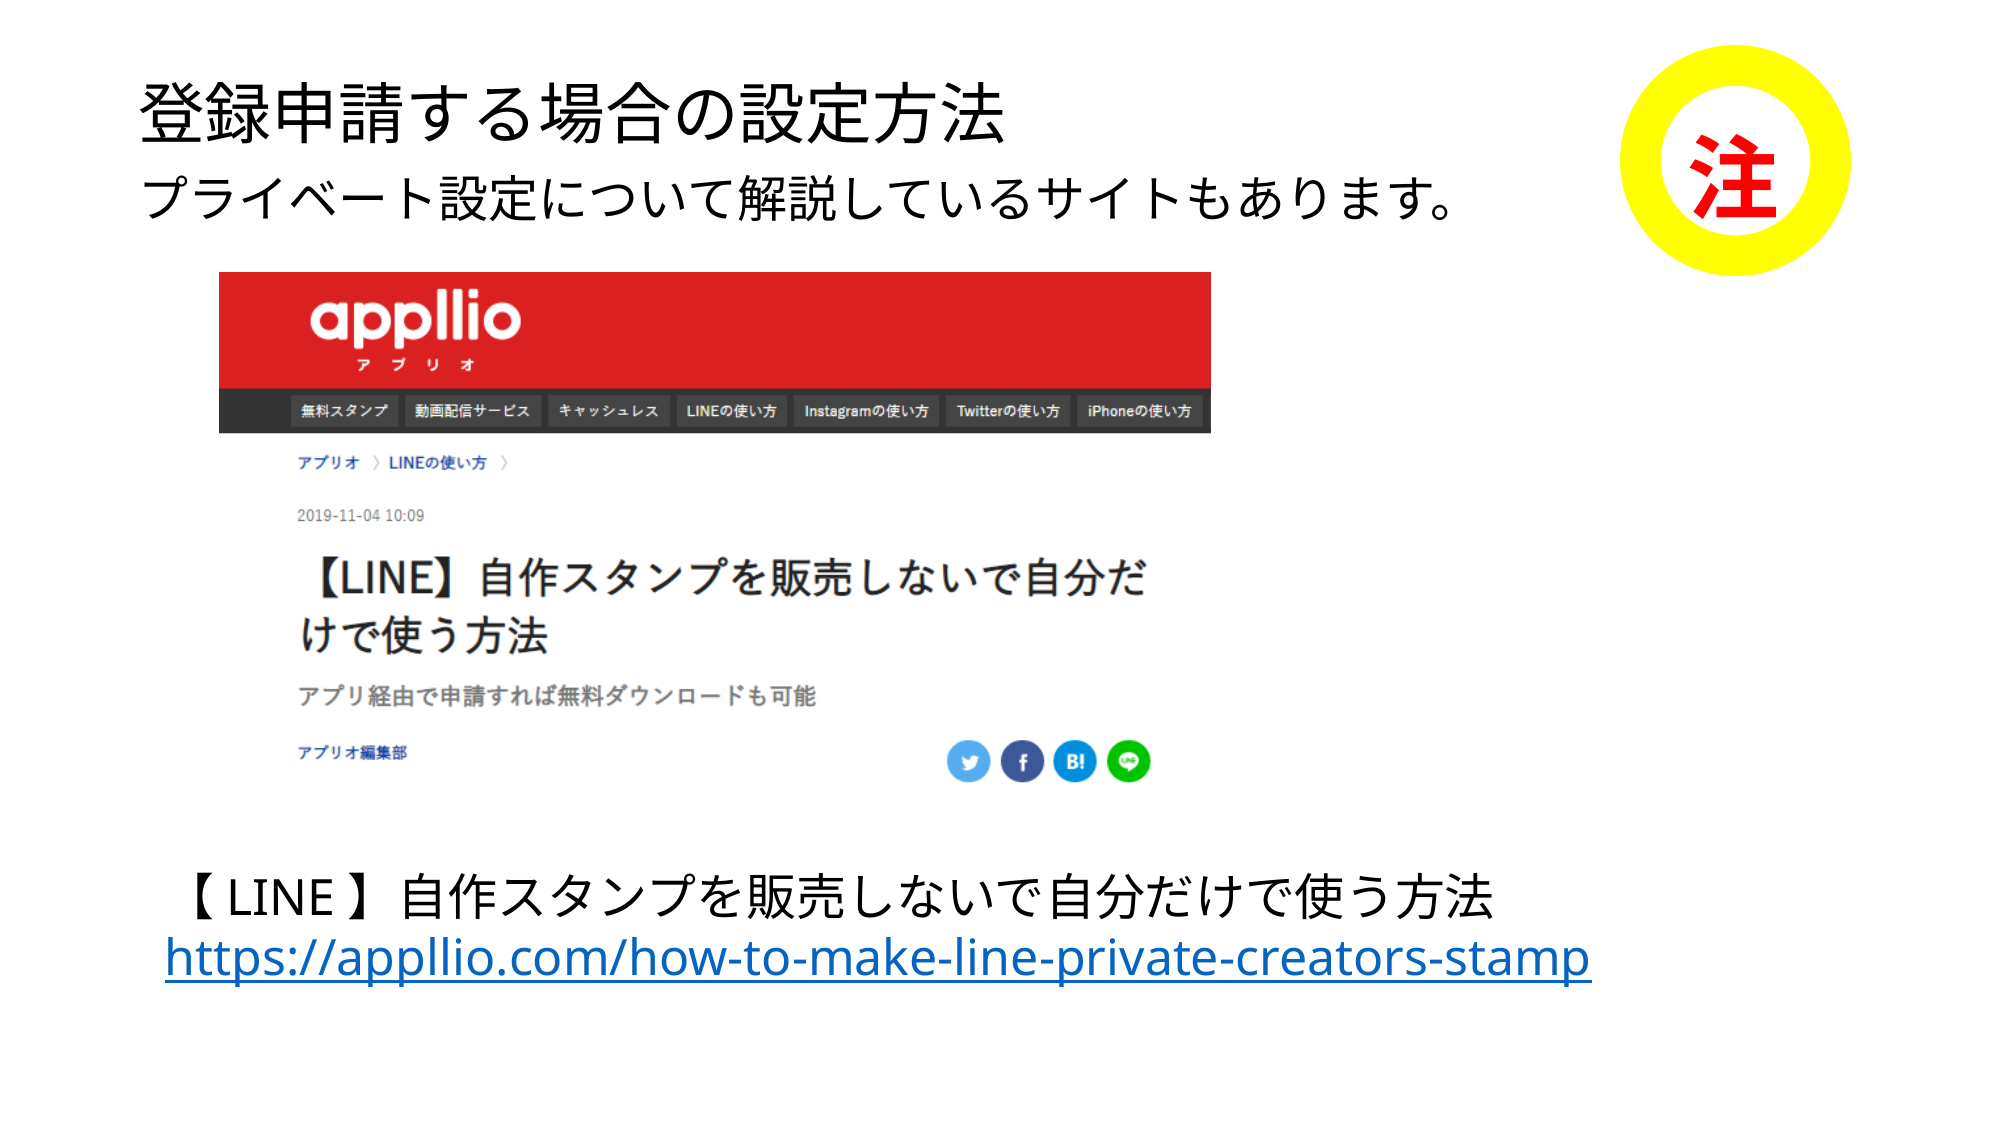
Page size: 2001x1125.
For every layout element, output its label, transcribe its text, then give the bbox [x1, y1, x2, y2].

text_box プライベート設定について解説しているサイトもあります。 [123, 160, 1621, 236]
text_box 登録申請する場合の設定方法 [123, 64, 1566, 160]
picture [219, 272, 1211, 823]
text_box 【LINE】自作スタンプを販売しないで自分だけで使う方法 https://appllio.com/how-to-make-line-private-creators-stamp [149, 858, 1924, 1062]
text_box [1621, 46, 1850, 276]
